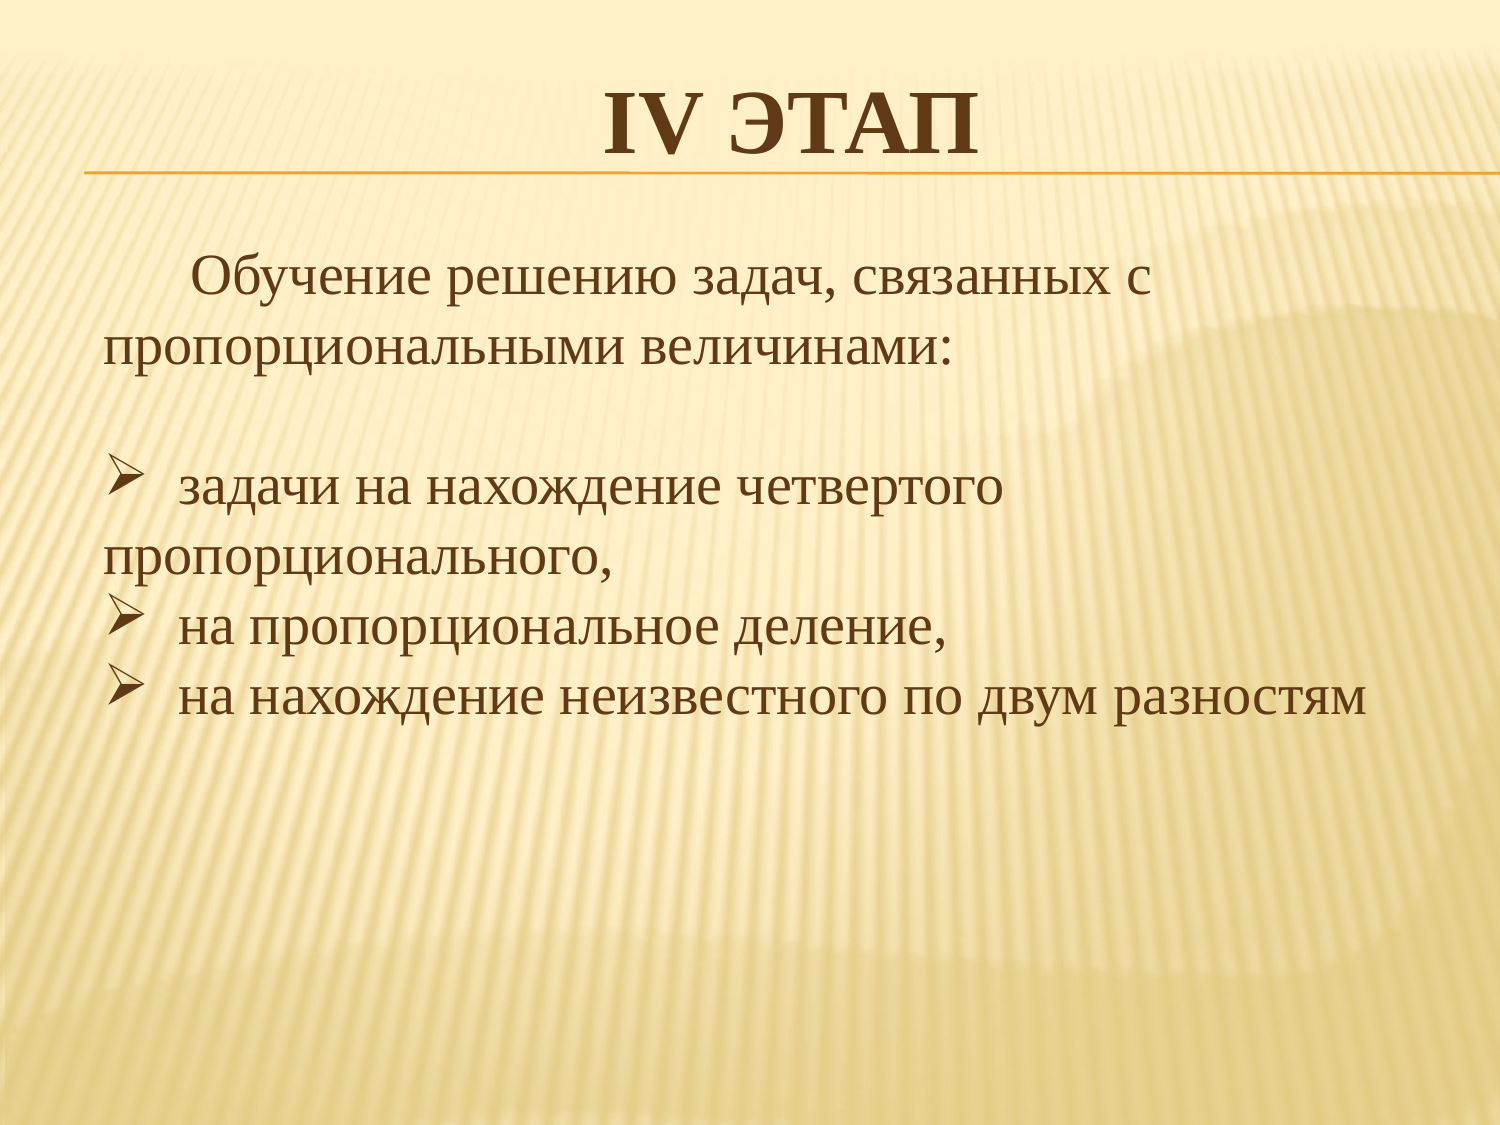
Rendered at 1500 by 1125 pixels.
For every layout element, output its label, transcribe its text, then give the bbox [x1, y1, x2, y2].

text_box Обучение решению задач, связанных с пропорциональными величинами: задачи на нахождение четвертого пропорционального, на пропорциональное деление, на нахождение неизвестного по двум разностям [88, 202, 1447, 734]
text_box IV ЭТАП [336, 54, 1247, 180]
